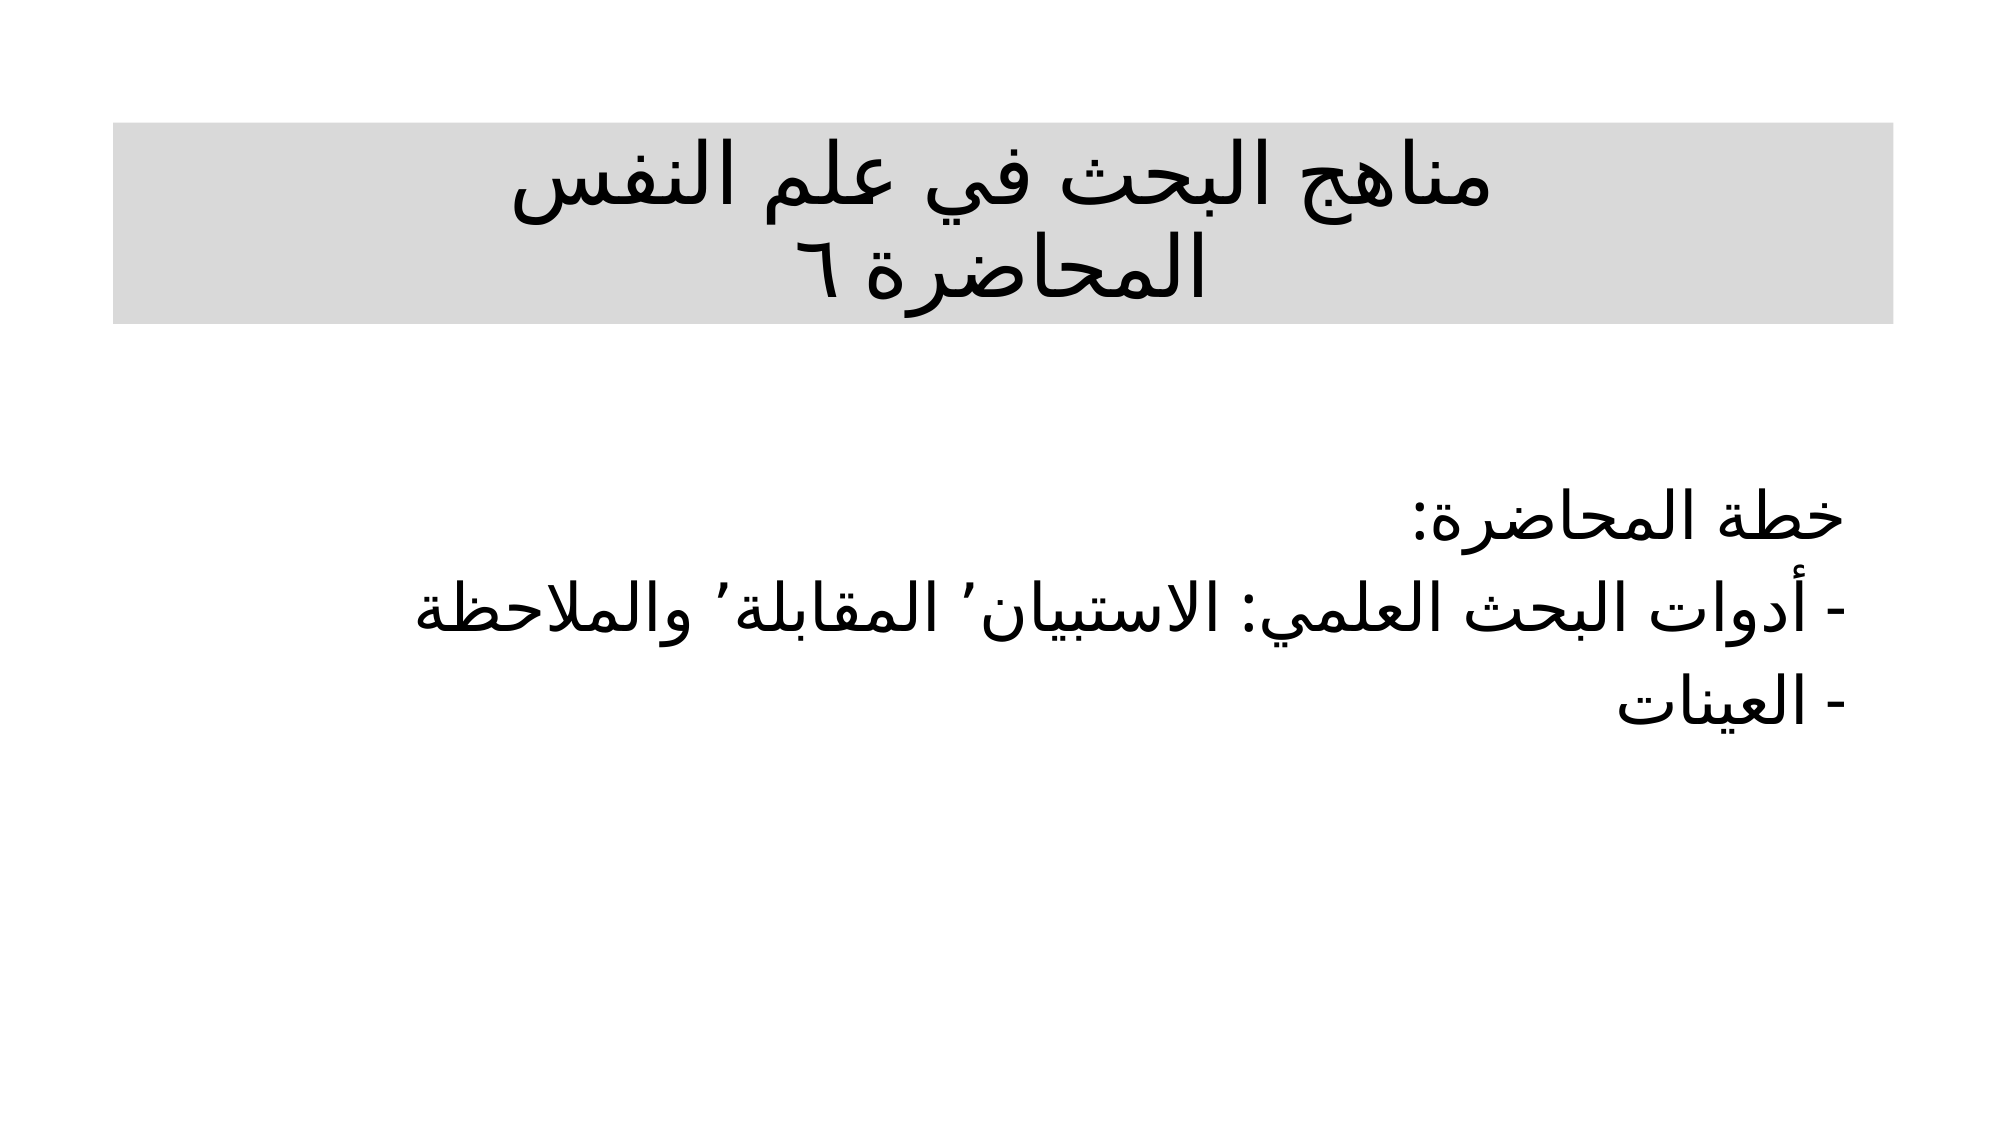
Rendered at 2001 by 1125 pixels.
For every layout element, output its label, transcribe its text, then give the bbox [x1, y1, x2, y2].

list خطة المحاضرة: أدوات البحث العلمي: الاستبيان٬ المقابلة٬ والملاحظة العينات [137, 299, 1863, 1014]
title مناهج البحث في علم النفس المحاضرة ٦ [113, 122, 1894, 324]
